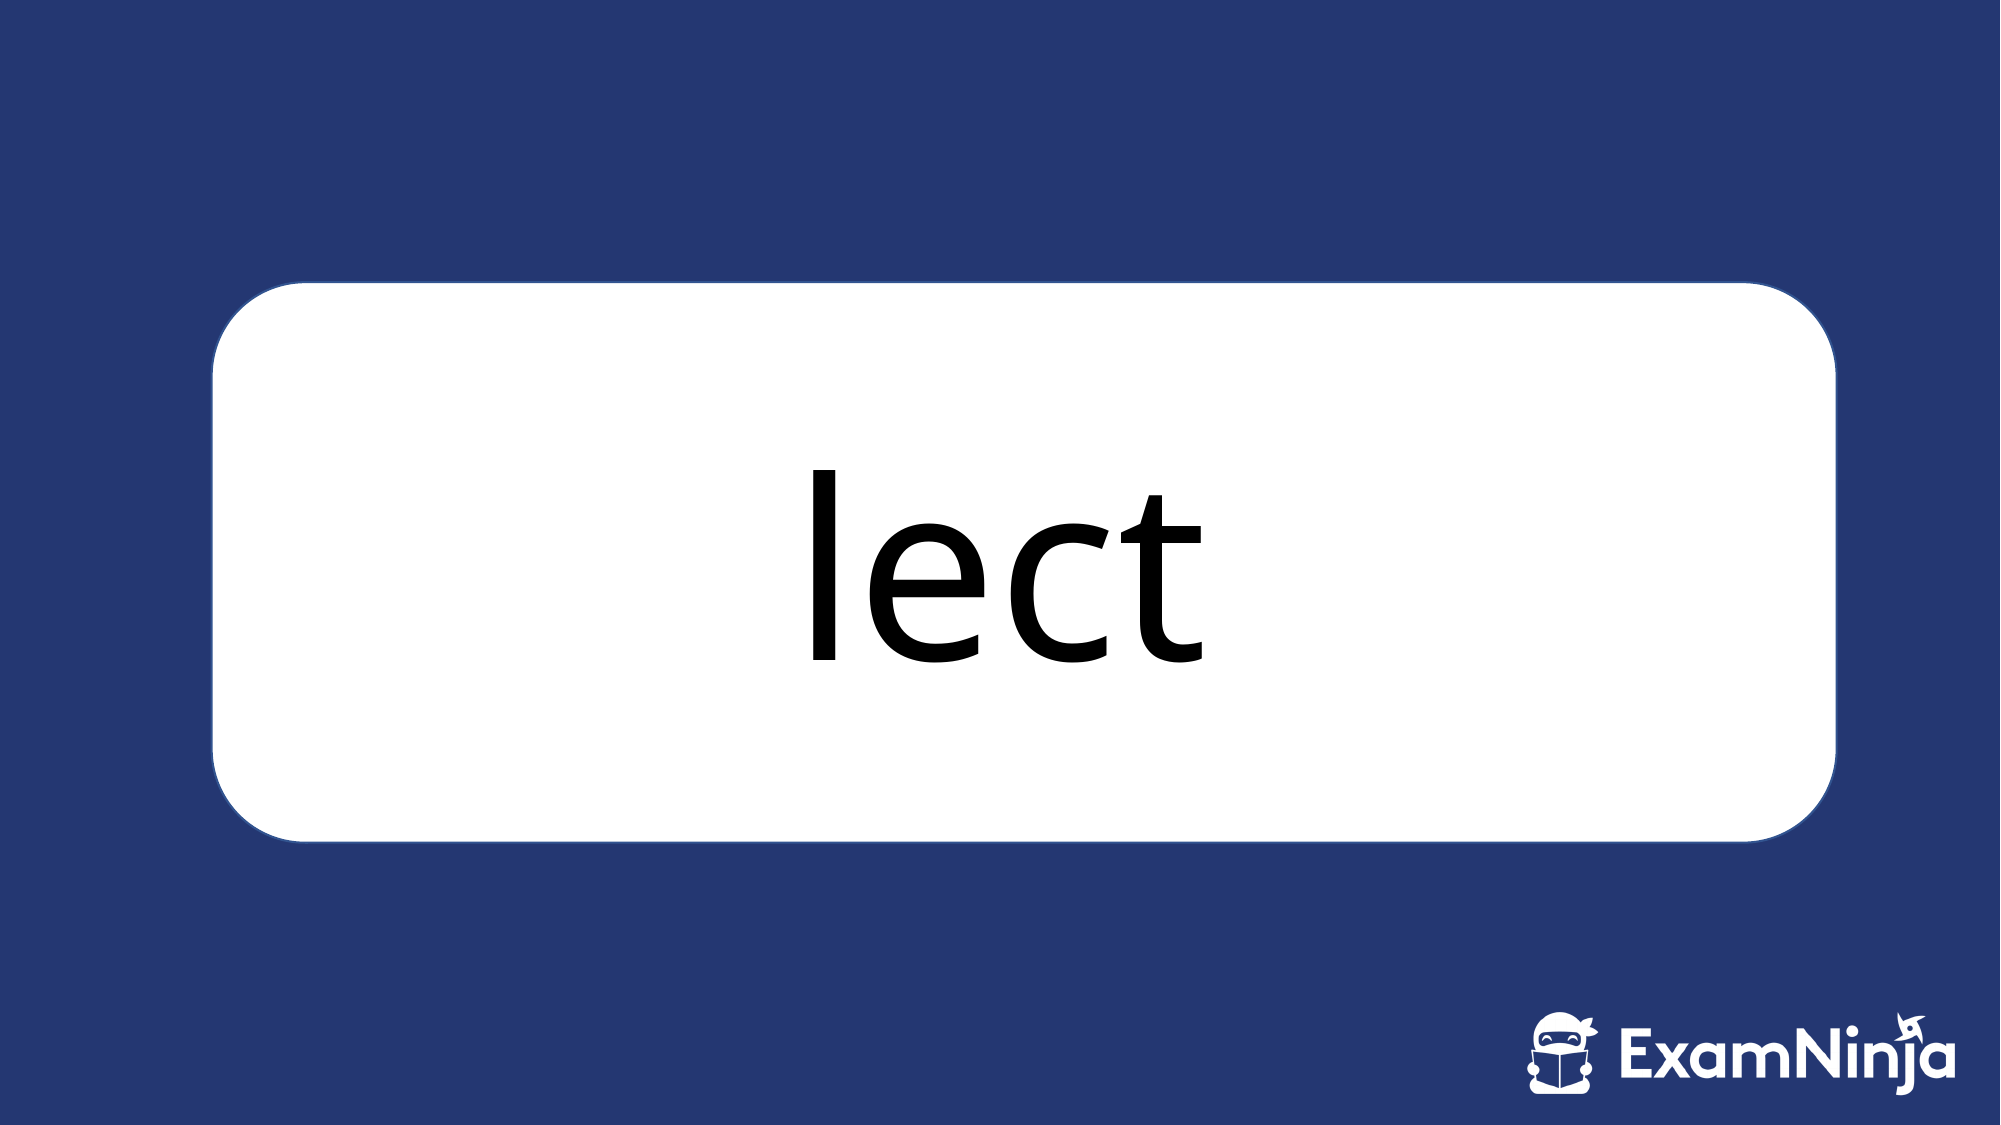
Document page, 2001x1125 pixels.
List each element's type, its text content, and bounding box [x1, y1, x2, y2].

text_box [210, 719, 1838, 844]
picture [1501, 1003, 1979, 1102]
text_box [210, 281, 1838, 403]
text_box lect [143, 403, 1857, 719]
